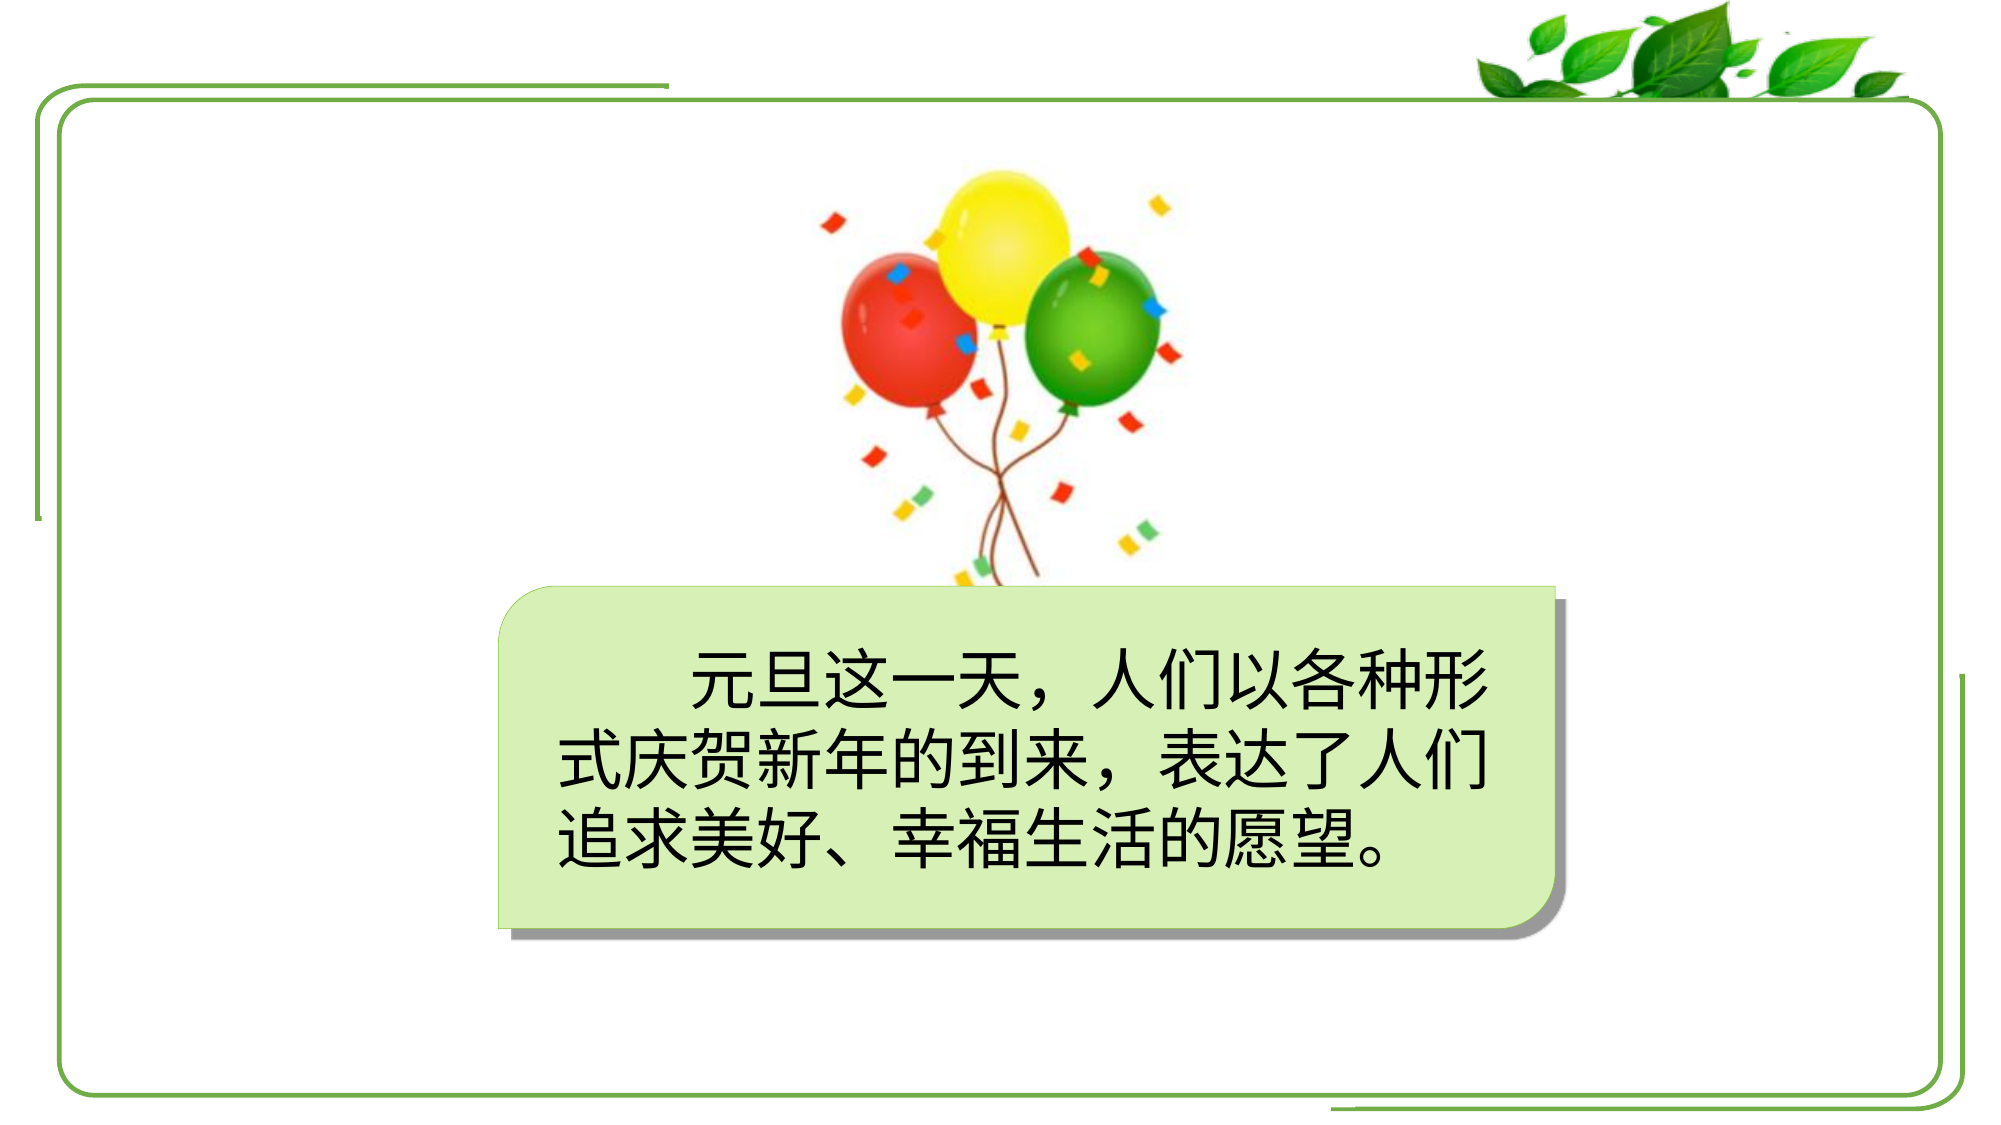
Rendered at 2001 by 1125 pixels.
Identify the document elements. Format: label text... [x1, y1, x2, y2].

picture [1476, 0, 1909, 97]
text_box 元旦这一天，人们以各种形式庆贺新年的到来，表达了人们追求美好、幸福生活的愿望。 [497, 585, 1557, 930]
picture [787, 160, 1237, 610]
